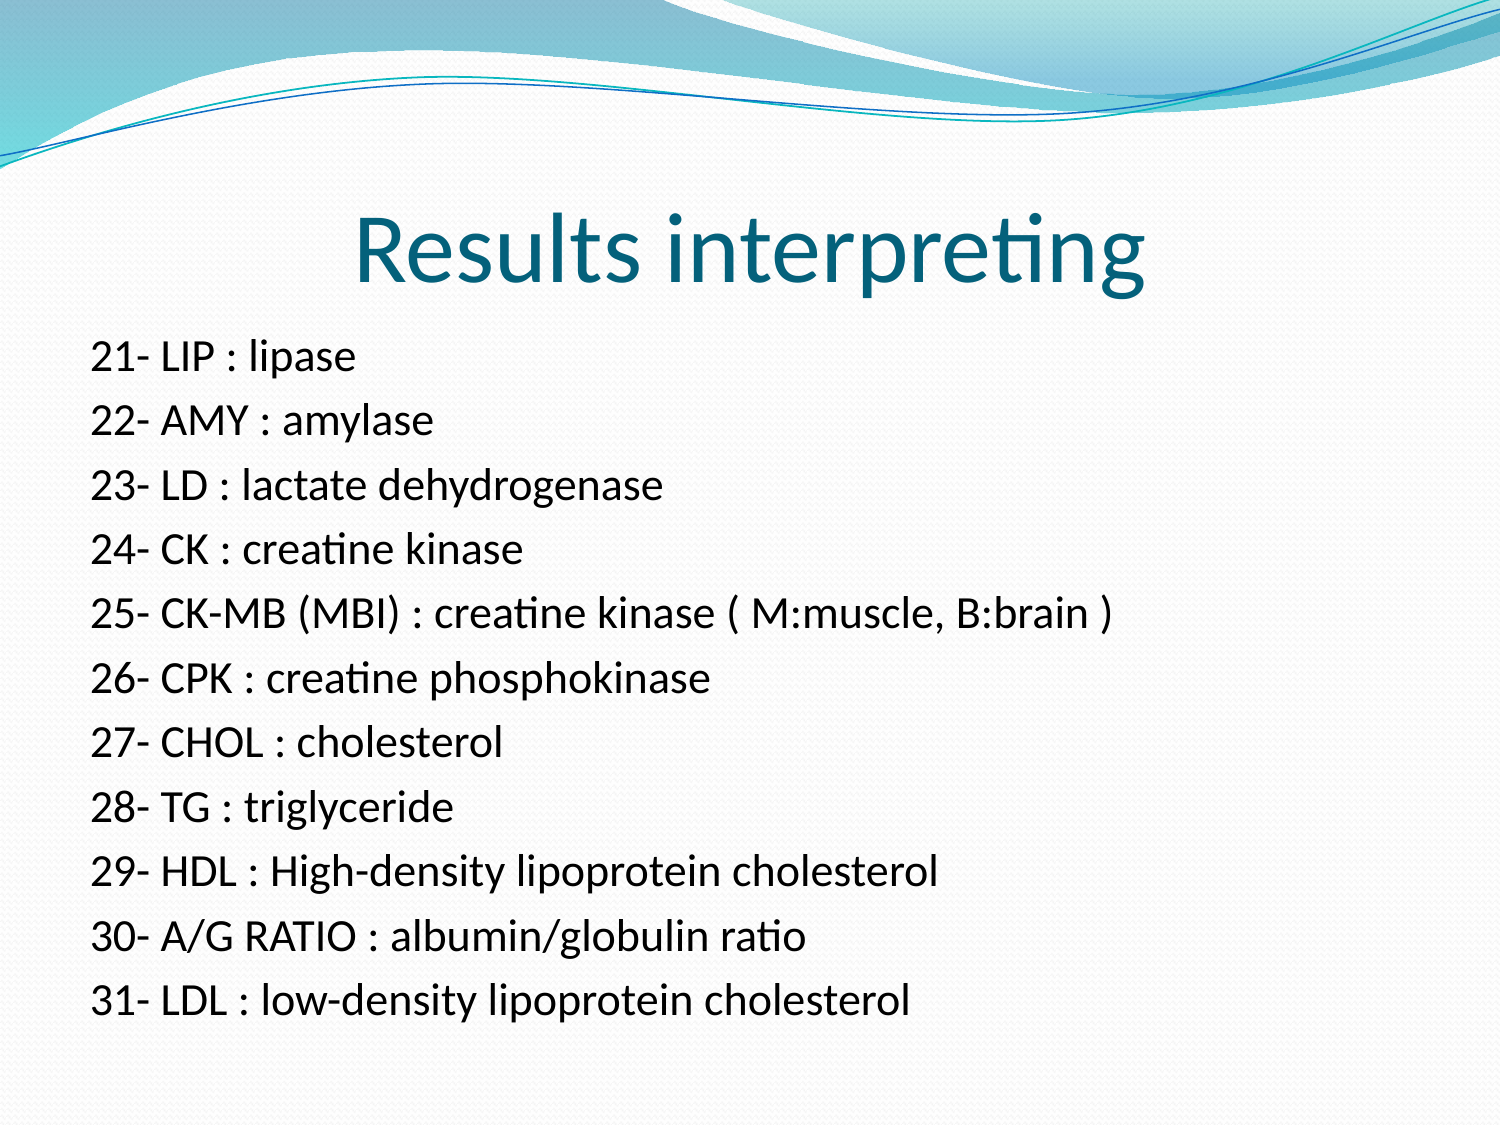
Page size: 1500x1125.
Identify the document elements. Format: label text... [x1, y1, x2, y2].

list 21- LIP : lipase 22- AMY : amylase 23- LD : lactate dehydrogenase 24- CK : creatine kinase 25- CK-MB (MBI) : creatine kinase ( M:muscle, B:brain ) 26- CPK : creatine phosphokinase 27- CHOL : cholesterol 28- TG : triglyceride 29- HDL : High-density lipoprotein cholesterol 30- A/G RATIO : albumin/globulin ratio 31- LDL : low-density lipoprotein cholesterol [75, 317, 1425, 1038]
title Results interpreting [75, 115, 1425, 303]
